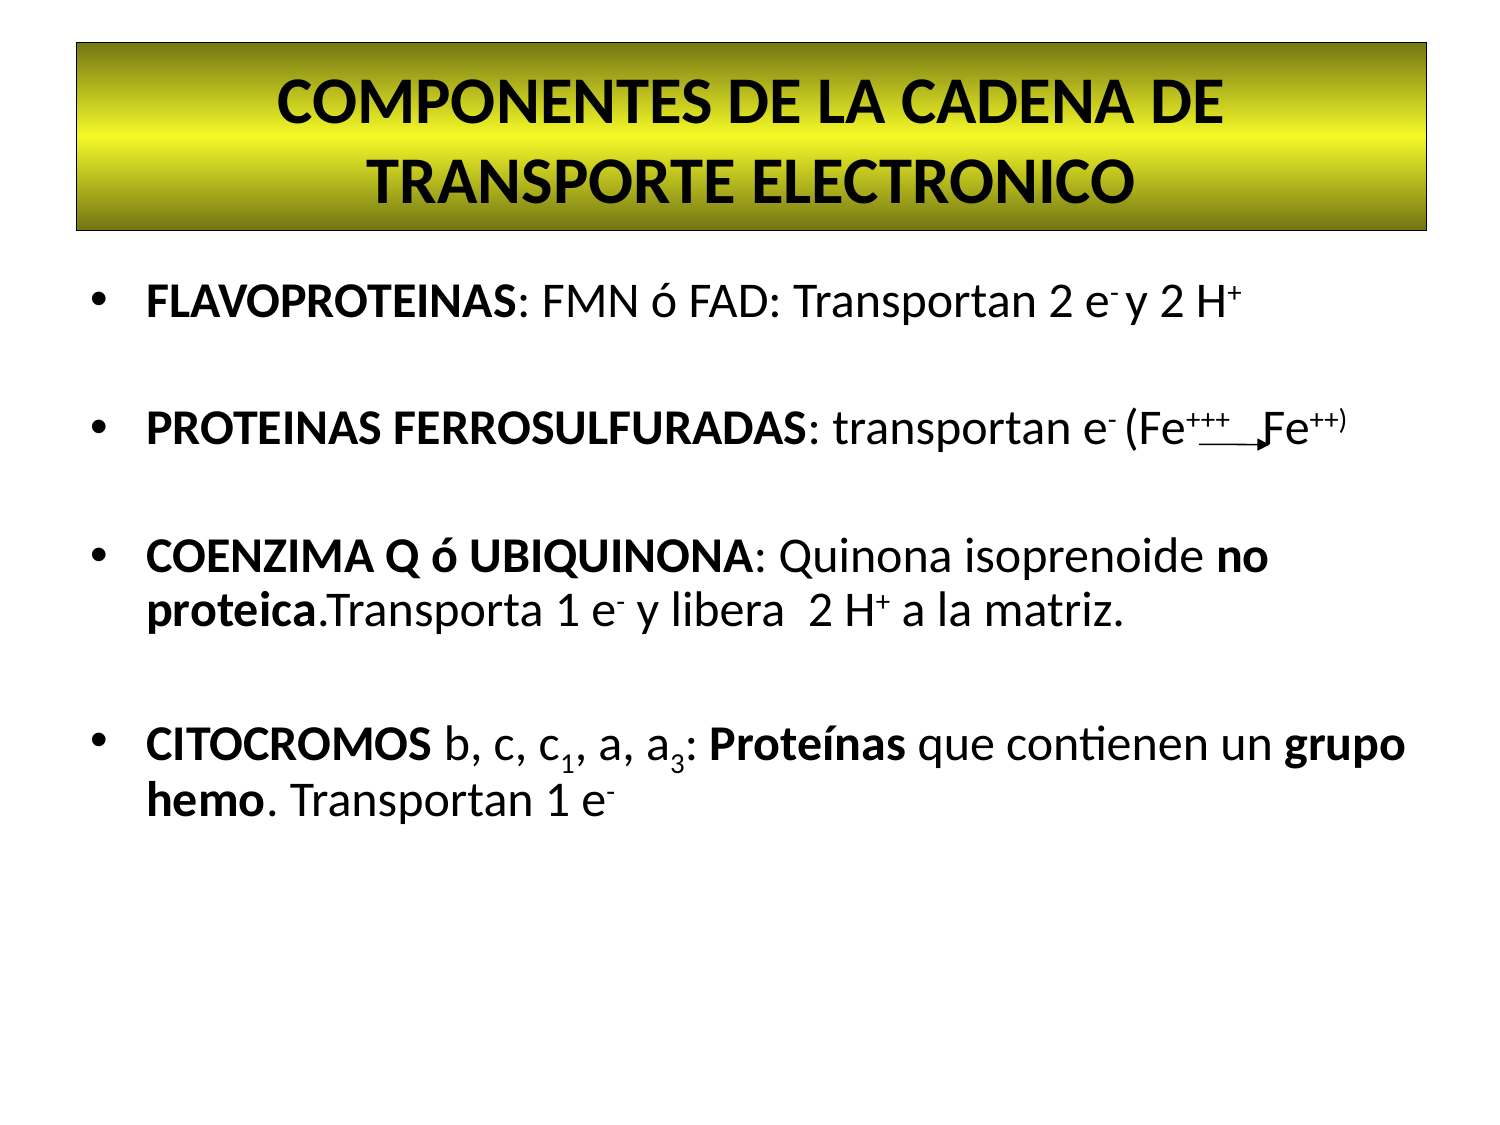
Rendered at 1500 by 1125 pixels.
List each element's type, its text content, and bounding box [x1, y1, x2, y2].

list FLAVOPROTEINAS: FMN ó FAD: Transportan 2 e- y 2 H+ PROTEINAS FERROSULFURADAS: transportan e- (Fe+++ Fe++) COENZIMA Q ó UBIQUINONA: Quinona isoprenoide no proteica.Transporta 1 e- y libera 2 H+ a la matriz. CITOCROMOS b, c, c1, a, a3: Proteínas que contienen un grupo hemo. Transportan 1 e- [75, 266, 1425, 1009]
text_box [1198, 438, 1270, 451]
title COMPONENTES DE LA CADENA DE TRANSPORTE ELECTRONICO [76, 42, 1427, 231]
